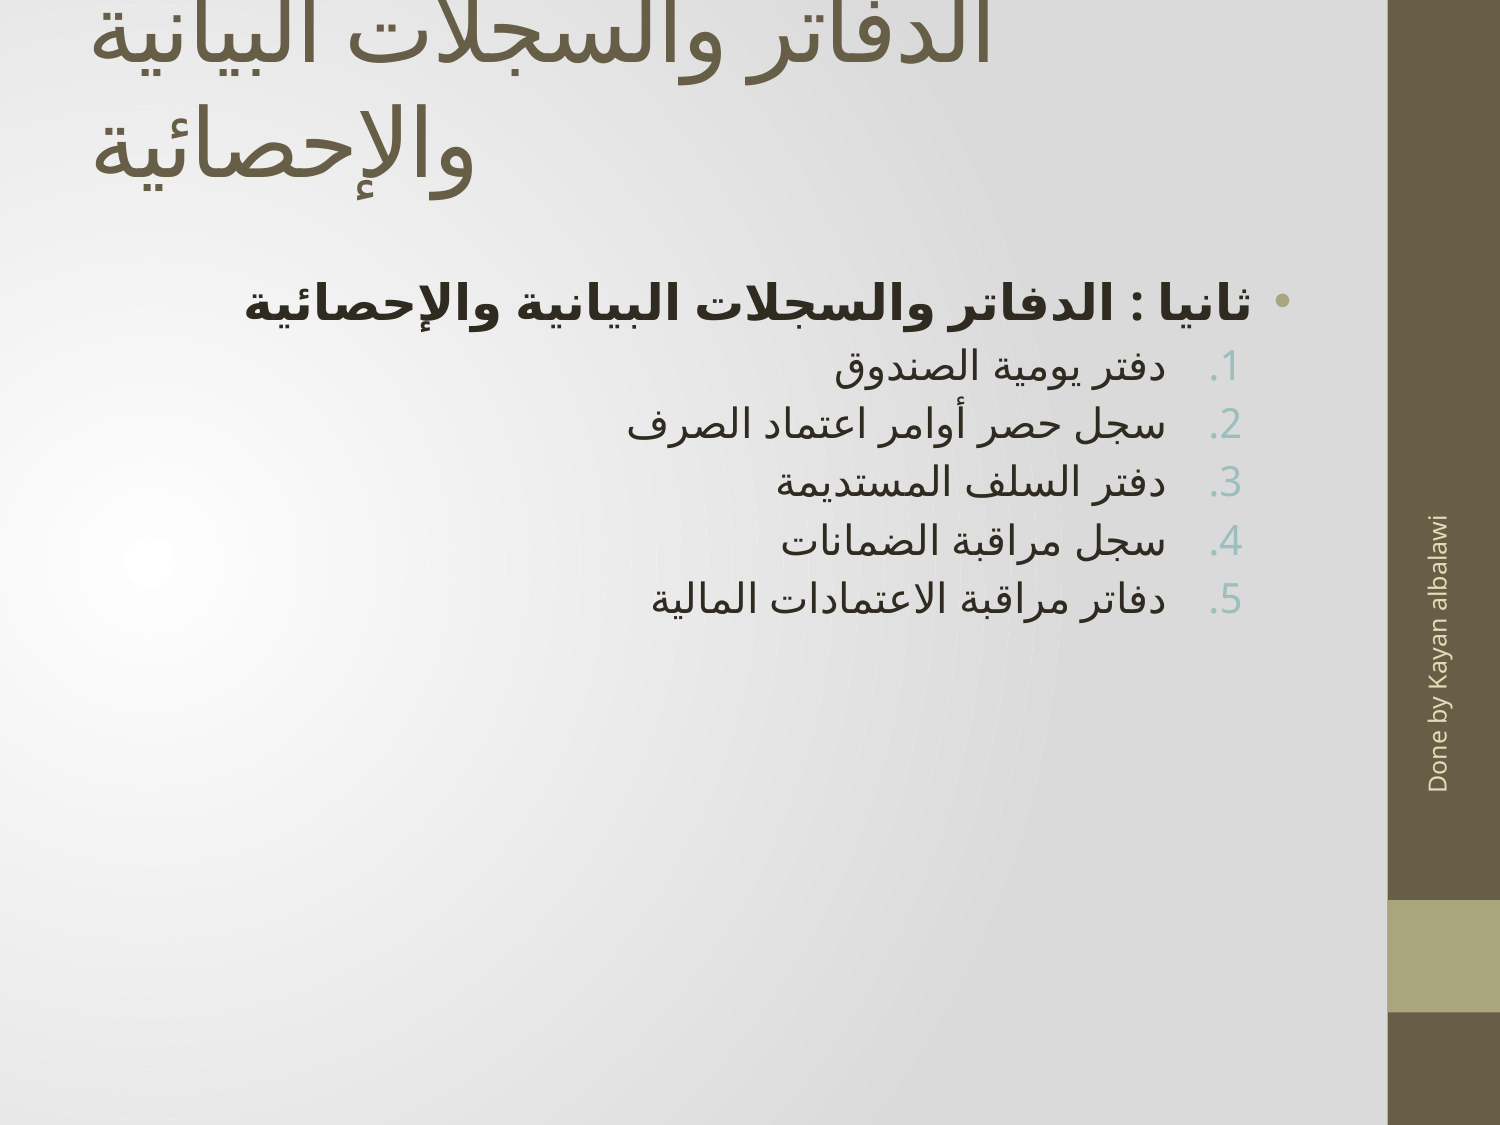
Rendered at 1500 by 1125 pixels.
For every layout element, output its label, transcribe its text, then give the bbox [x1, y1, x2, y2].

title الدفاتر والسجلات البيانية والإحصائية [75, 45, 1325, 233]
footer Done by Kayan albalawi [1408, 500, 1469, 889]
list ثانيا : الدفاتر والسجلات البيانية والإحصائية دفتر يومية الصندوق سجل حصر أوامر اعتماد الصرف دفتر السلف المستديمة سجل مراقبة الضمانات دفاتر مراقبة الاعتمادات المالية [75, 262, 1325, 1050]
